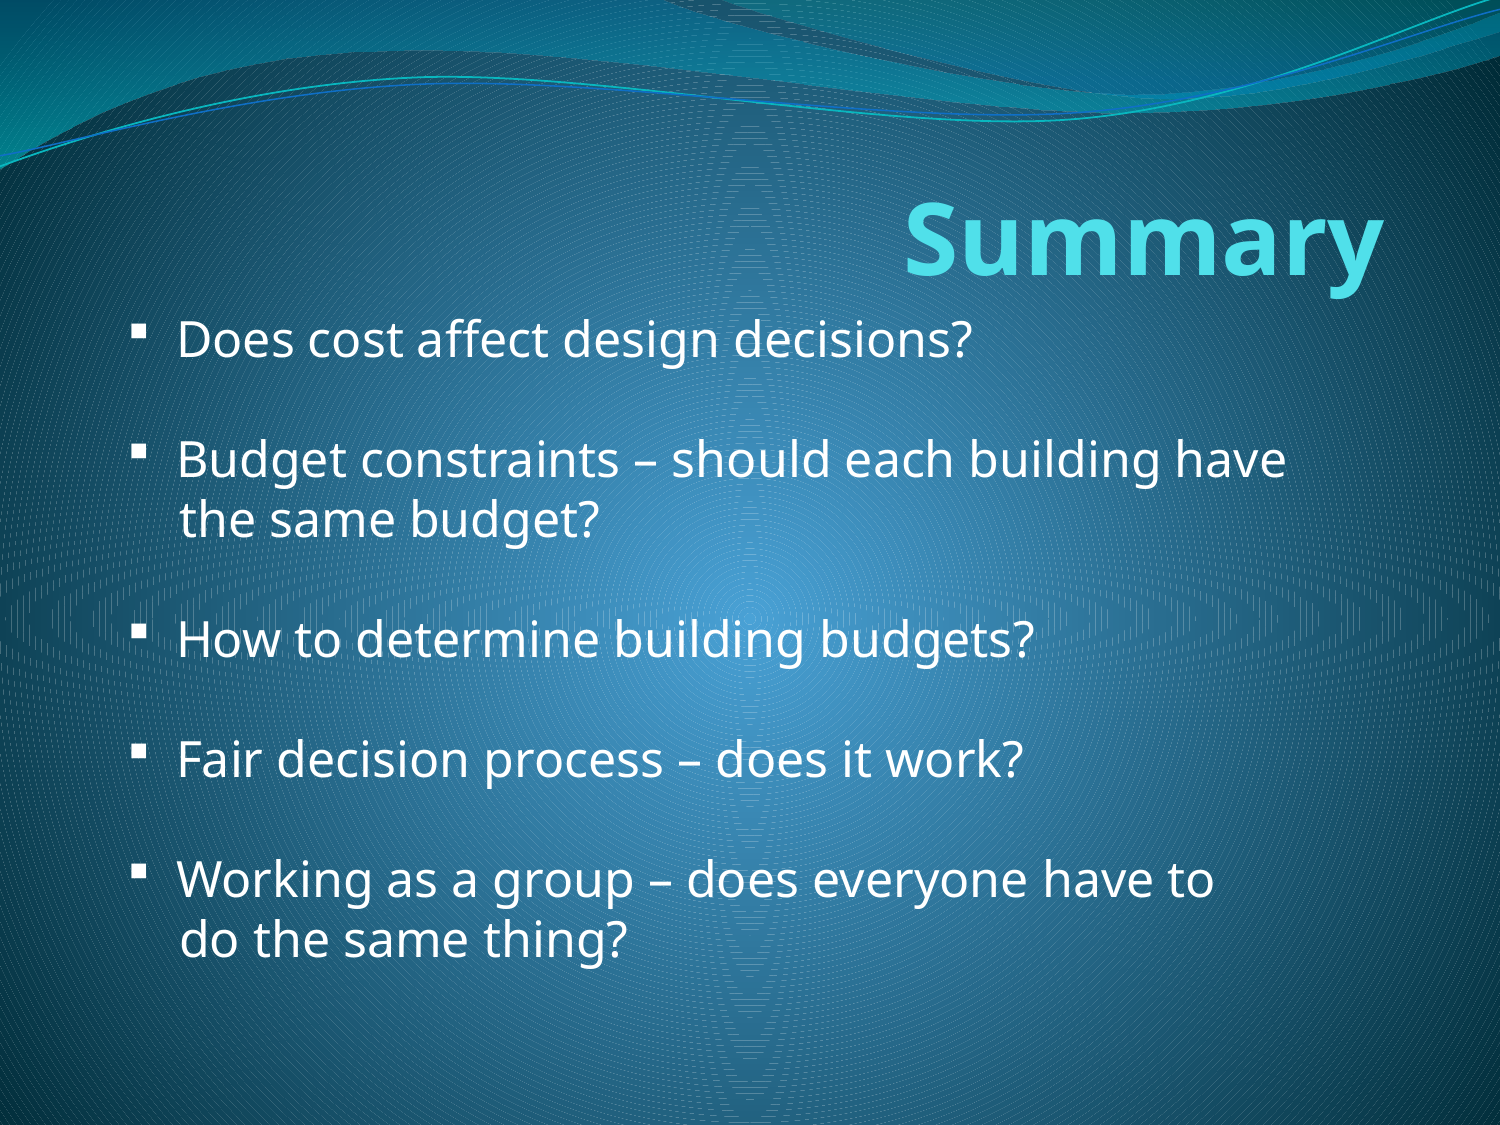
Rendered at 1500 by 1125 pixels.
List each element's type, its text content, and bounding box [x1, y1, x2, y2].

title Summary [112, 174, 1388, 417]
text_box Does cost affect design decisions? Budget constraints – should each building have the same budget? How to determine building budgets? Fair decision process – does it work? Working as a group – does everyone have to do the same thing? [112, 299, 1375, 1080]
